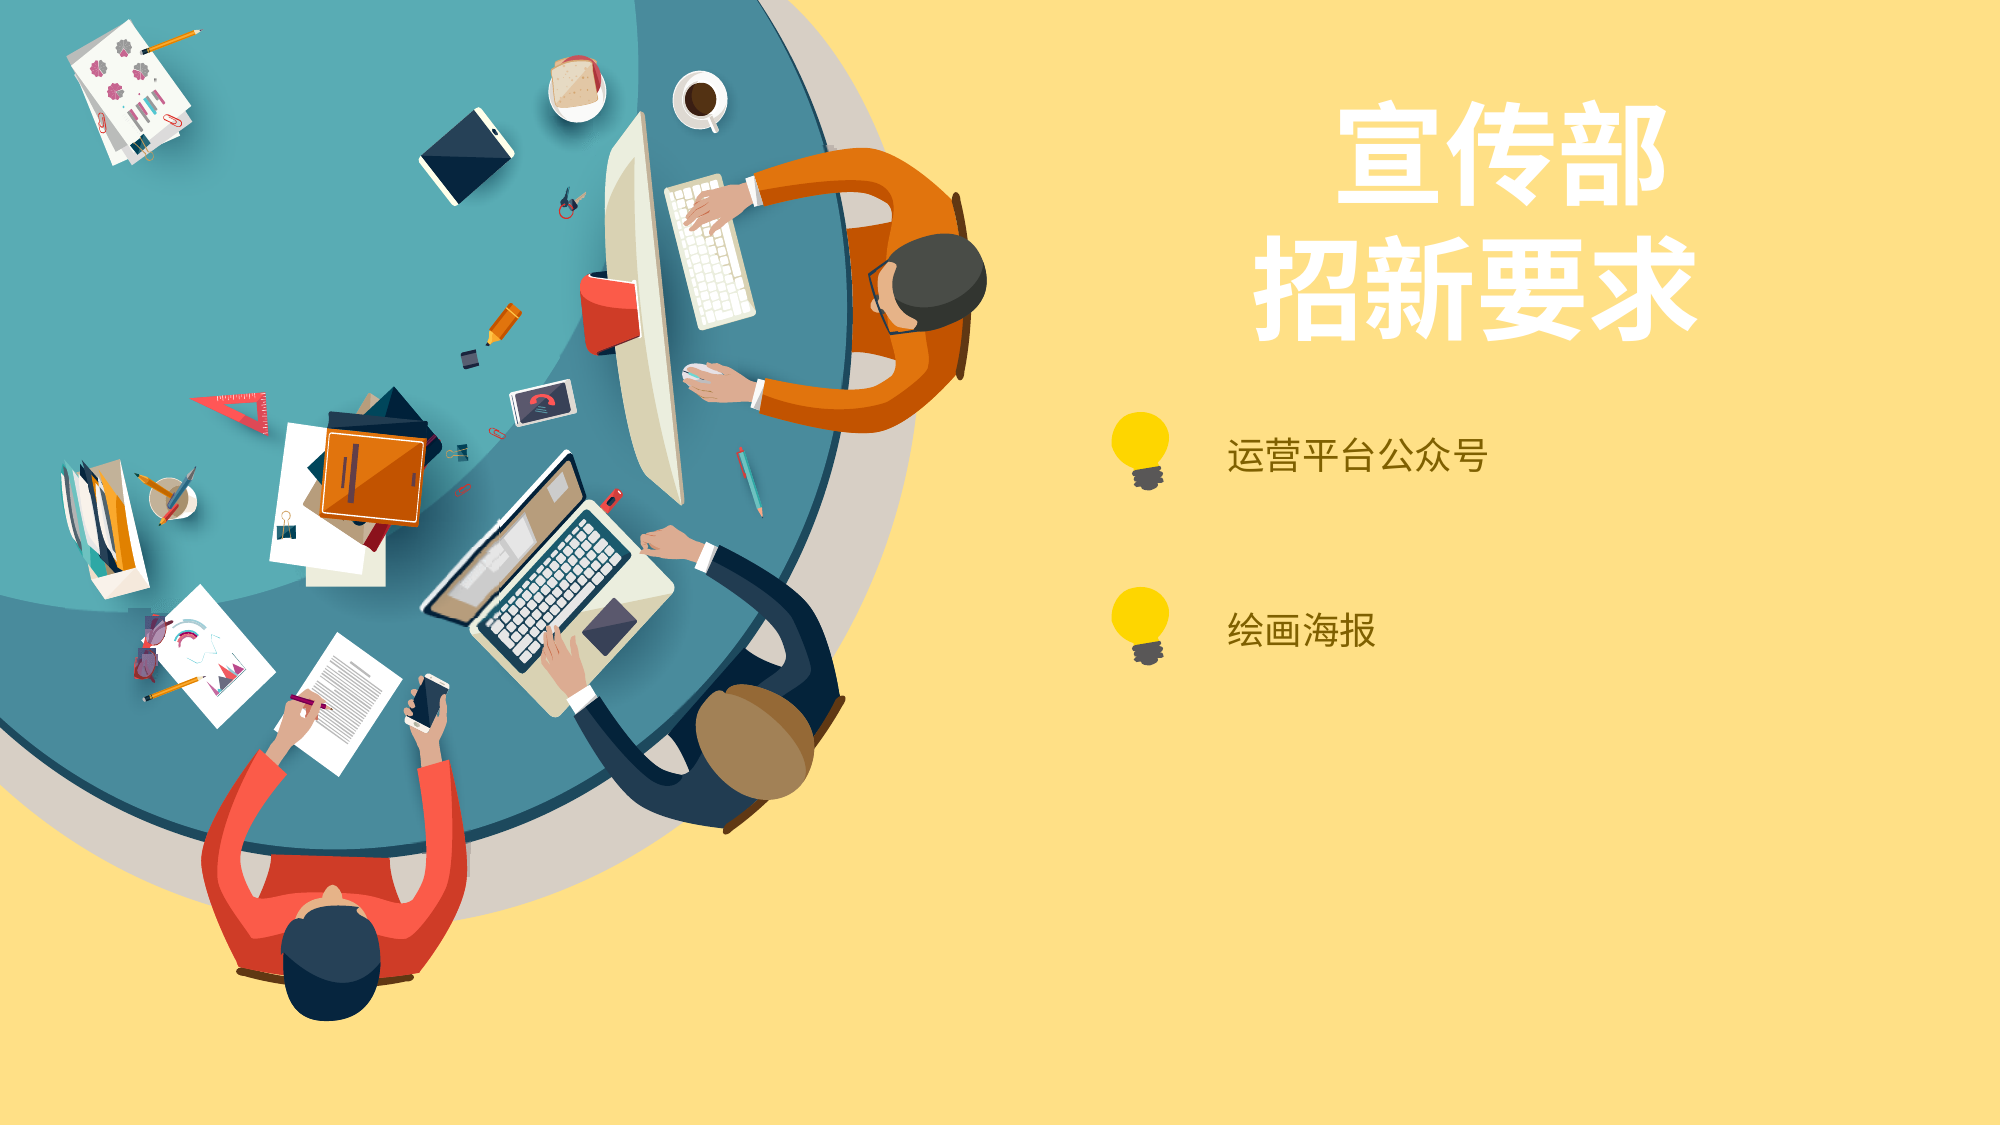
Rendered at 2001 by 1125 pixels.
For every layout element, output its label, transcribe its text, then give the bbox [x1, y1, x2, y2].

text_box 宣传部 招新要求 [1026, 76, 1977, 362]
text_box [1109, 583, 1171, 666]
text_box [1109, 408, 1171, 491]
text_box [0, 0, 1000, 1023]
text_box 运营平台公众号 [1212, 424, 1613, 485]
text_box 绘画海报 [1212, 599, 1613, 660]
